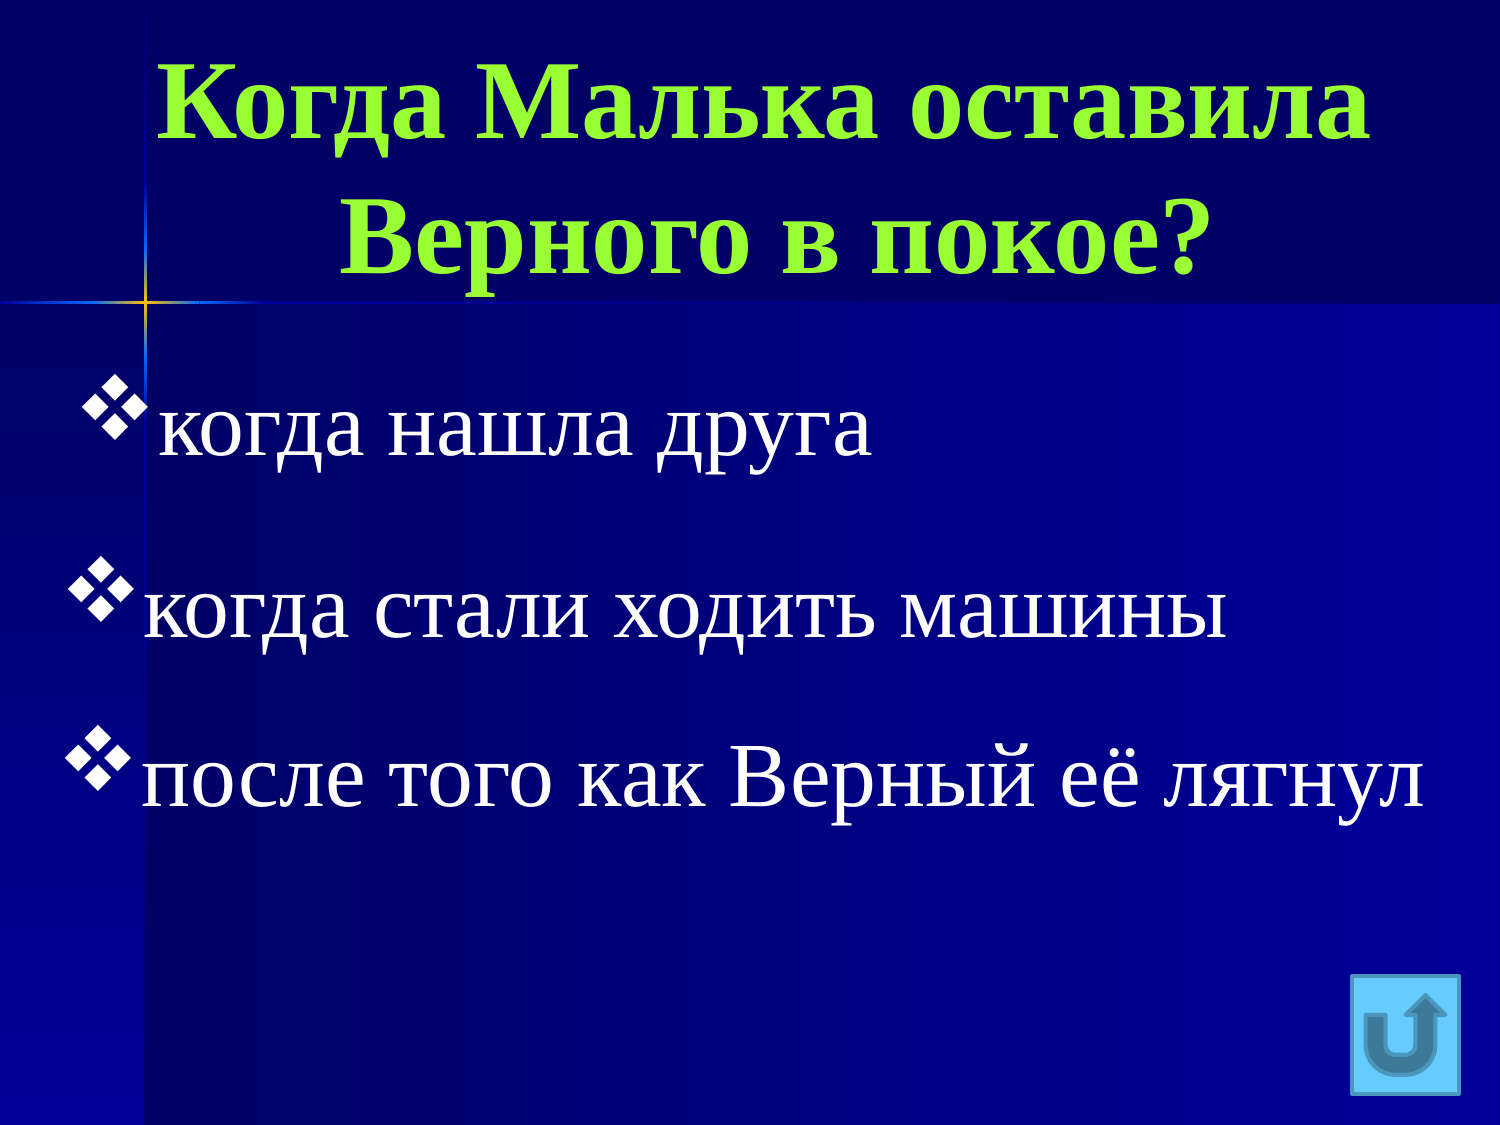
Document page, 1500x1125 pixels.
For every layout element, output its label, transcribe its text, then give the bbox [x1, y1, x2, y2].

text_box когда стали ходить машины [45, 538, 1268, 664]
text_box Когда Малька оставила Верного в покое? [141, 19, 1416, 304]
text_box когда нашла друга [60, 355, 936, 481]
text_box после того как Верный её лягнул [42, 707, 1466, 833]
text_box [1350, 974, 1461, 1096]
